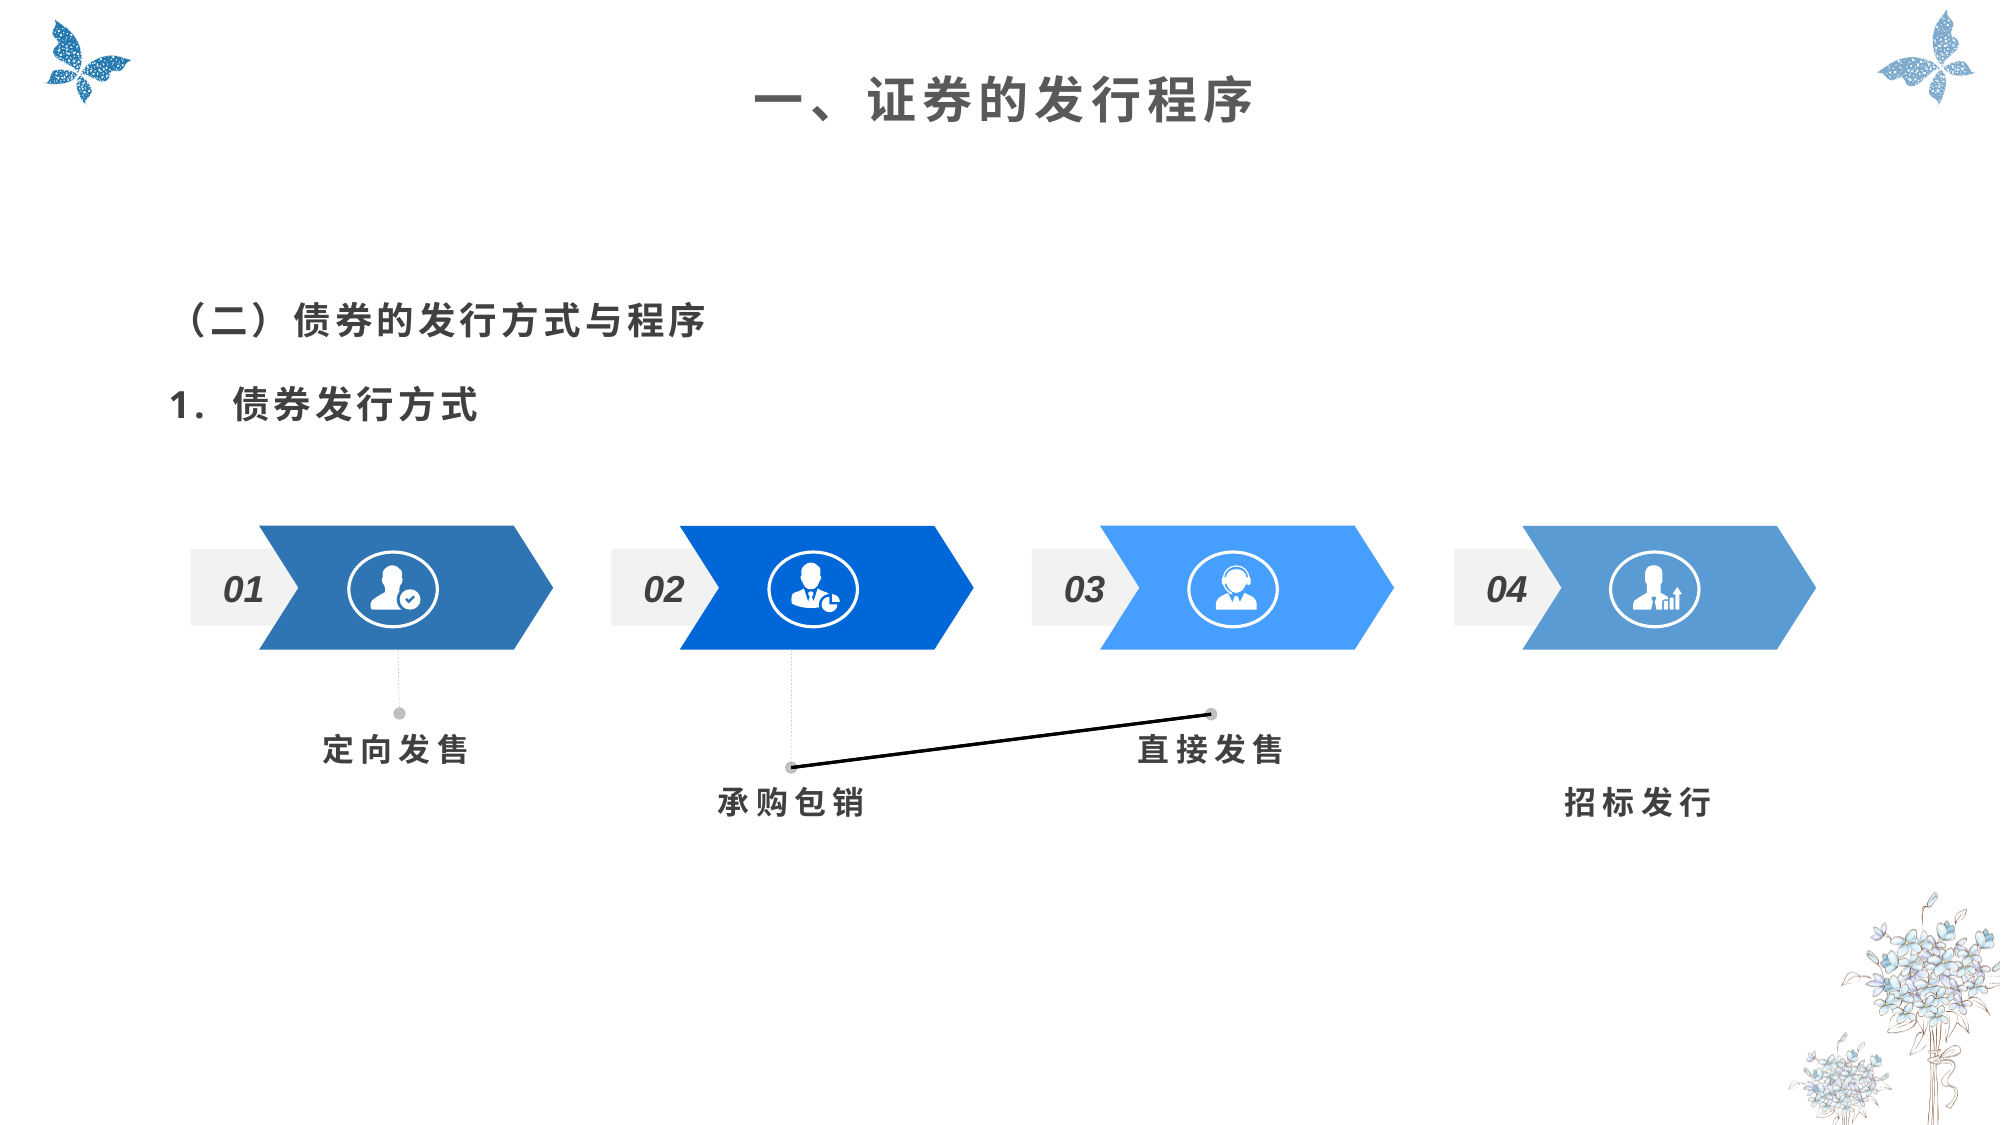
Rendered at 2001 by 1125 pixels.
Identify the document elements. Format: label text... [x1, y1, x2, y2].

picture [1788, 892, 2000, 1125]
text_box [1454, 525, 1817, 822]
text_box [611, 525, 974, 822]
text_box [151, 55, 1852, 142]
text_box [1031, 525, 1394, 768]
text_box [190, 525, 554, 768]
text_box （二）债券的发行方式与程序 1. 债券发行方式 [151, 285, 1865, 419]
